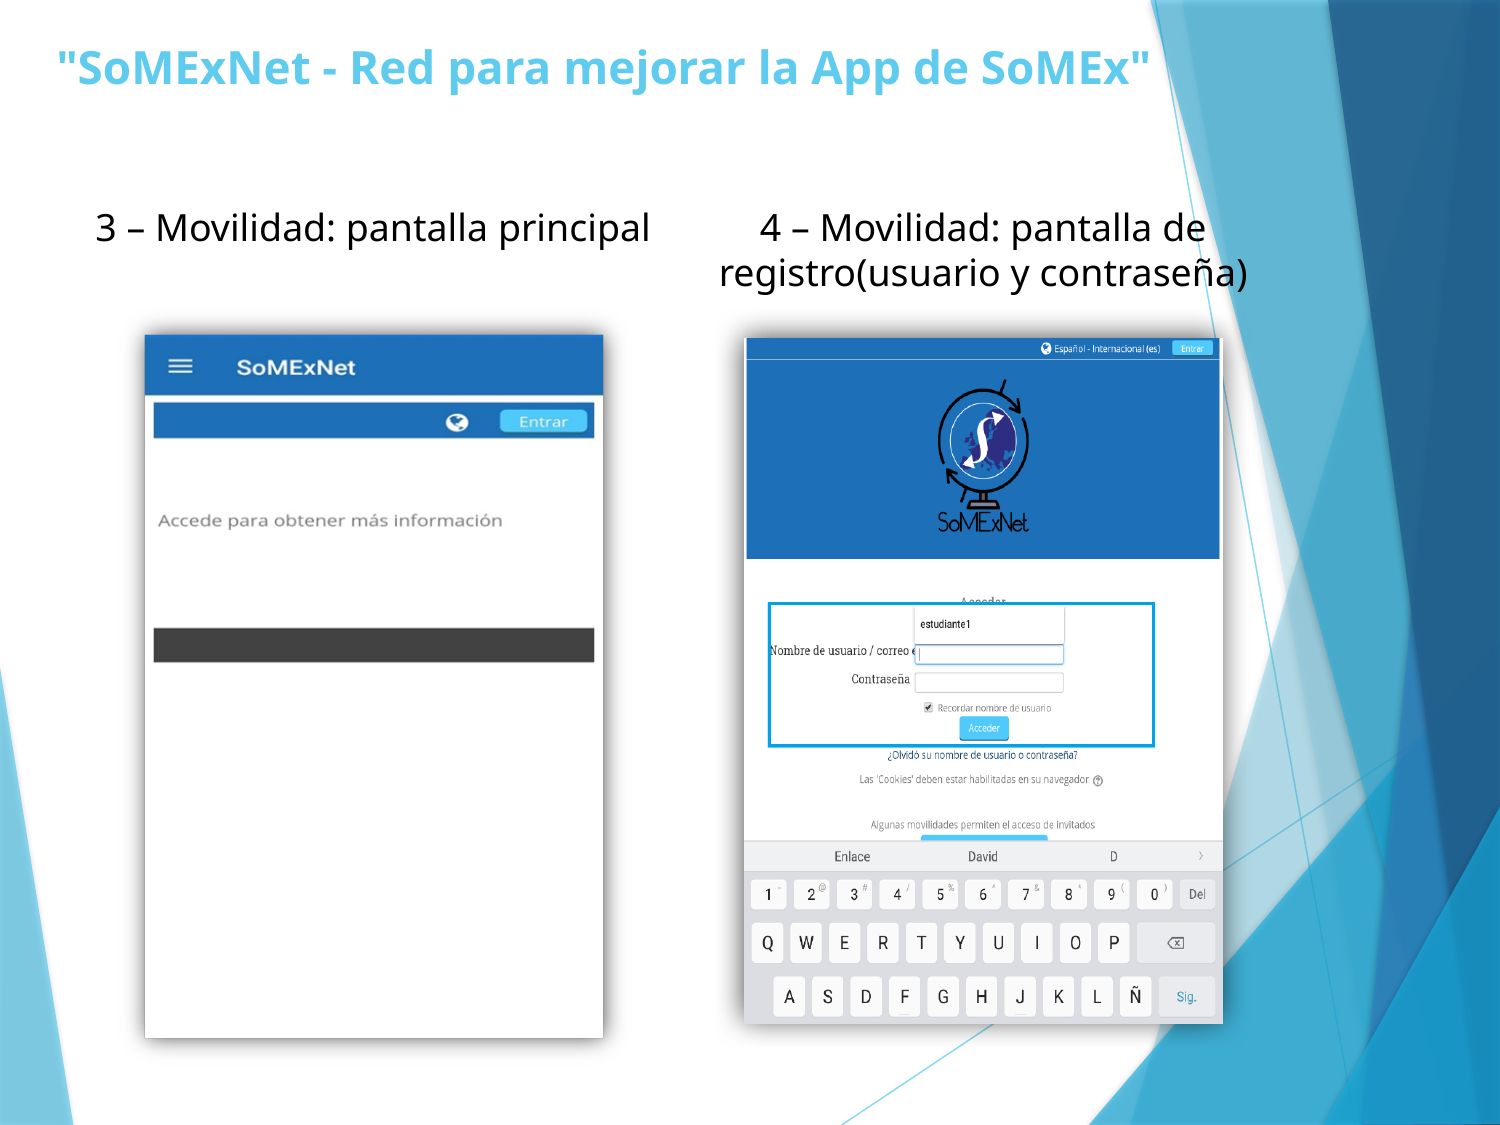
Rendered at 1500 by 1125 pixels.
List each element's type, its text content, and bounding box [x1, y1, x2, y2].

title "SoMExNet - Red para mejorar la App de SoMEx" [41, 30, 1415, 114]
text_box 3 – Movilidad: pantalla principal [80, 196, 666, 257]
picture [111, 302, 637, 1071]
picture [743, 337, 1223, 1024]
text_box 4 – Movilidad: pantalla de registro(usuario y contraseña) [682, 196, 1285, 302]
